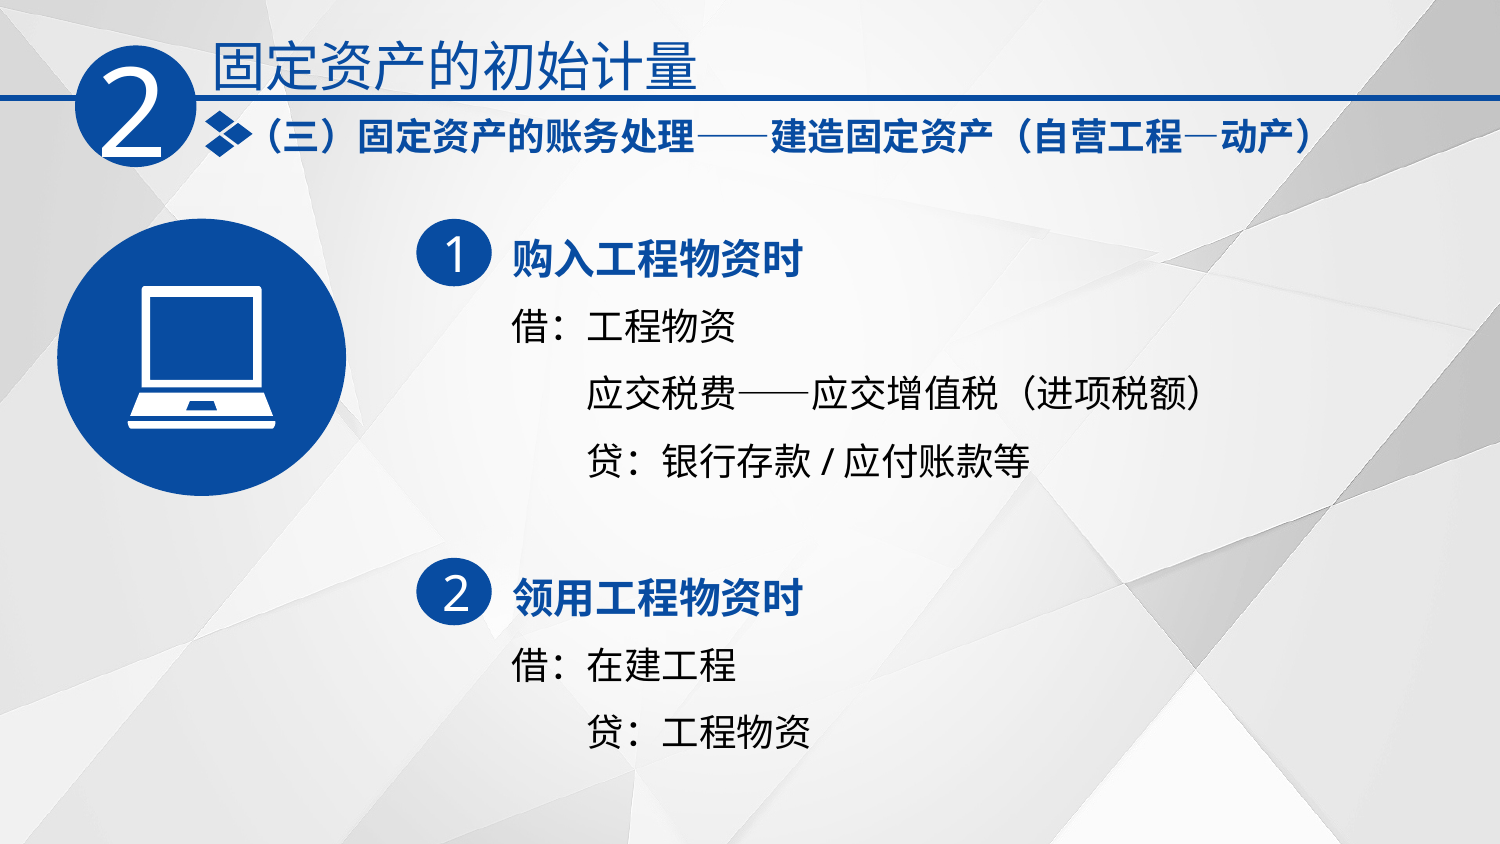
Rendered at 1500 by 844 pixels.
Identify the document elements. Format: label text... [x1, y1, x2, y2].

text_box [223, 126, 233, 142]
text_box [56, 218, 347, 497]
text_box 2 [84, 45, 203, 97]
text_box 借：在建工程 贷：工程物资 [497, 611, 1460, 762]
text_box 借：工程物资 应交税费——应交增值税（进项税额） 贷：银行存款/应付账款等 [497, 272, 1460, 490]
text_box 固定资产的初始计量 [198, 37, 713, 92]
picture [0, 101, 1500, 844]
text_box （三）固定资产的账务处理——建造固定资产（自营工程—动产） [233, 107, 1346, 164]
text_box [75, 107, 84, 138]
text_box 1 [416, 218, 492, 287]
text_box [205, 135, 233, 158]
text_box 领用工程物资时 [497, 539, 1042, 630]
picture [0, 0, 1500, 95]
text_box [75, 74, 84, 97]
text_box [205, 110, 233, 133]
text_box 2 [84, 107, 203, 171]
text_box 购入工程物资时 [497, 200, 1042, 291]
text_box 2 [416, 557, 492, 626]
